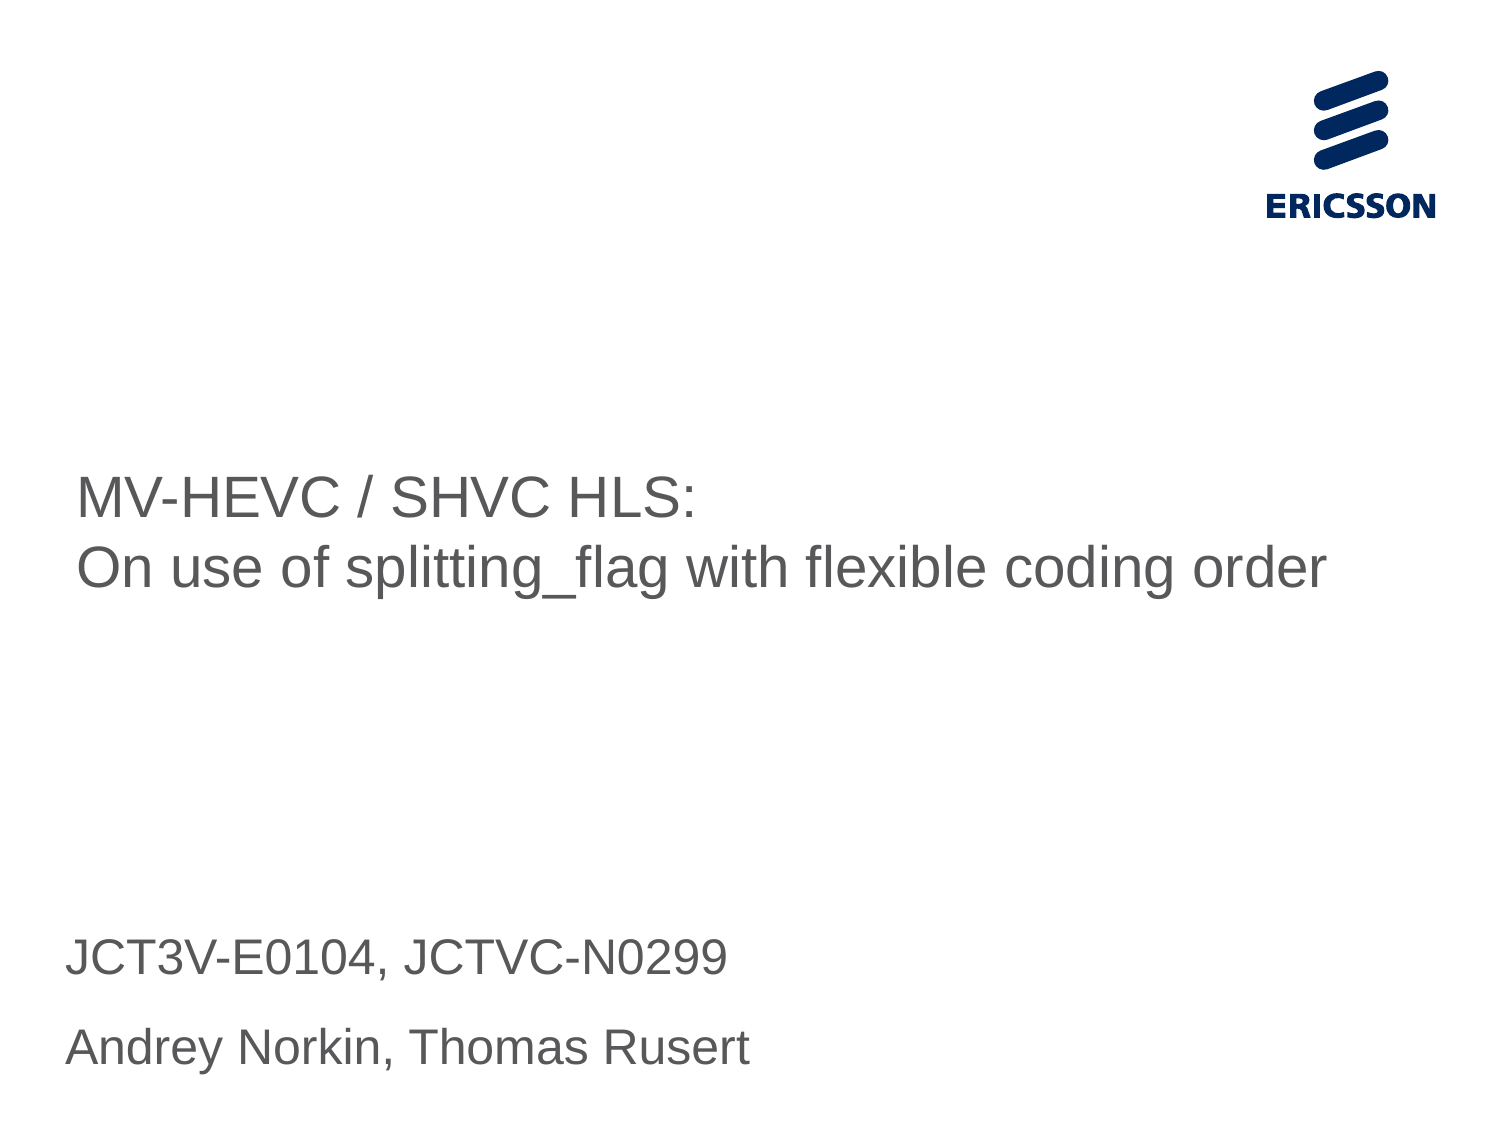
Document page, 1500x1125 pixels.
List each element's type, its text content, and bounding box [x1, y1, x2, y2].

title MV-HEVC / SHVC HLS: On use of splitting_flag with flexible coding order [64, 296, 1435, 763]
subtitle JCT3V-E0104, JCTVC-N0299 Andrey Norkin, Thomas Rusert [52, 845, 1424, 1074]
